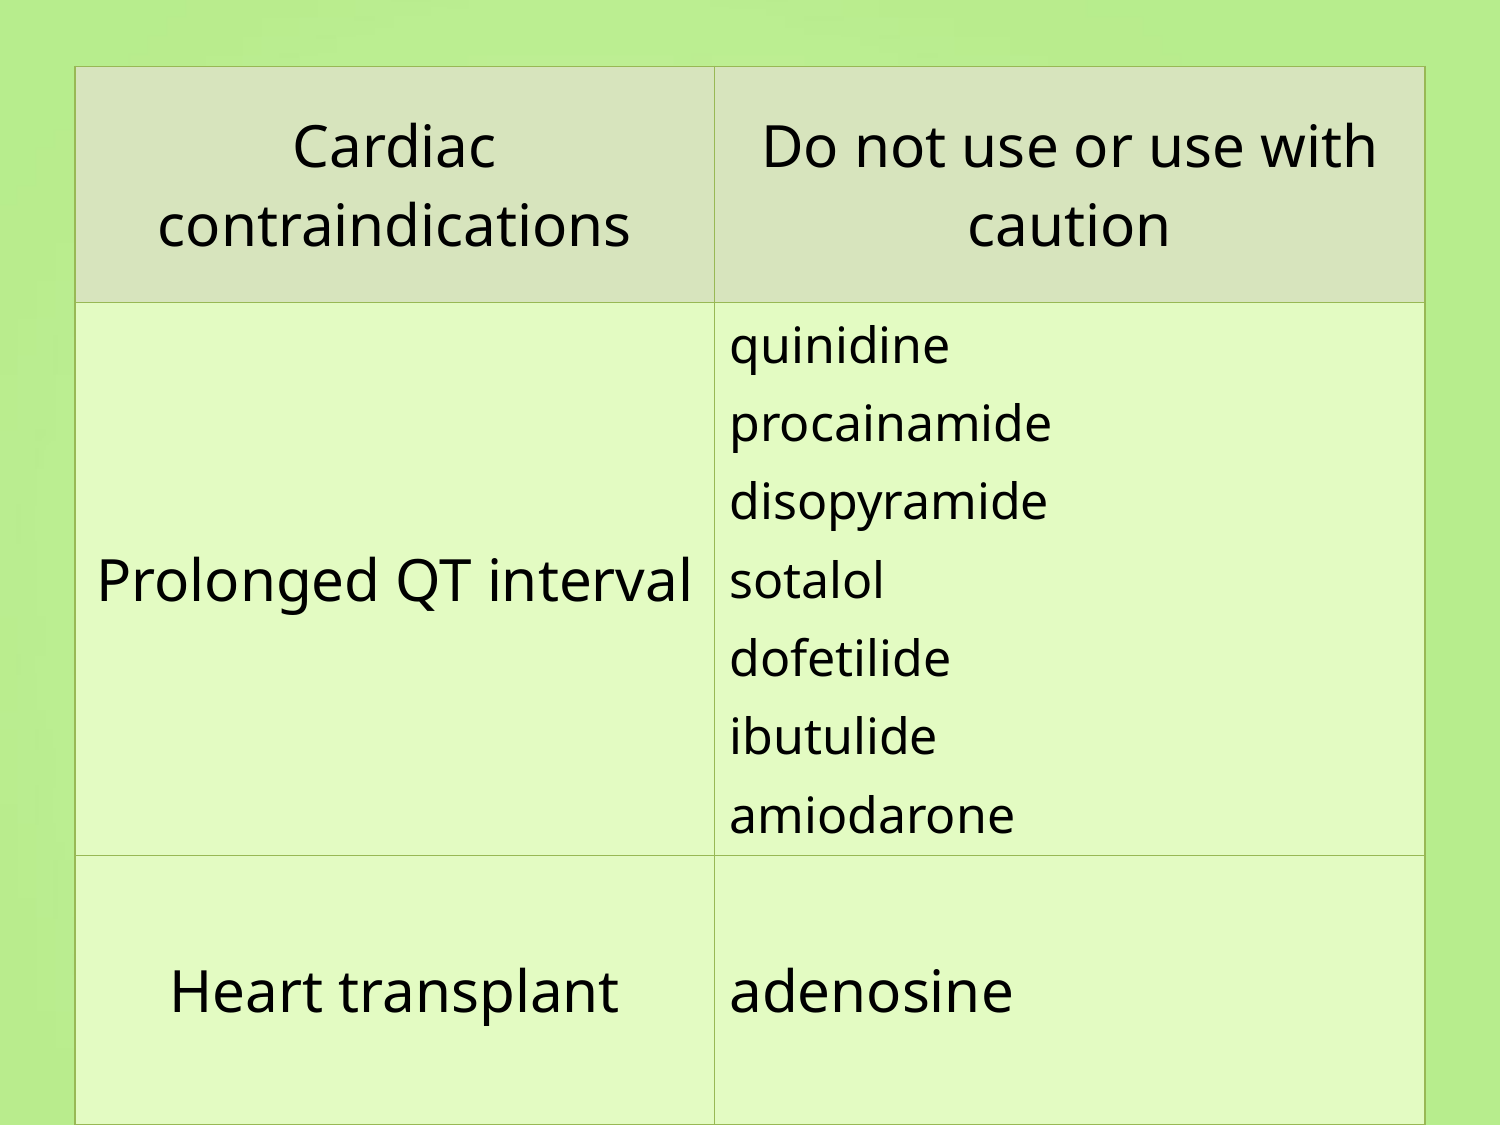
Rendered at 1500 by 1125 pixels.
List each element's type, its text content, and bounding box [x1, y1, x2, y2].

table_cell quinidine procainamide disopyramide sotalol dofetilide ibutulide amiodarone [715, 303, 1424, 855]
table_cell Prolonged QT interval [76, 303, 714, 855]
text_box [0, 0, 1500, 1125]
table_header Cardiac contraindications [76, 67, 714, 302]
table_header Do not use or use with caution [715, 67, 1424, 302]
table_cell Heart transplant [76, 856, 714, 1124]
table_cell adenosine [715, 856, 1424, 1124]
